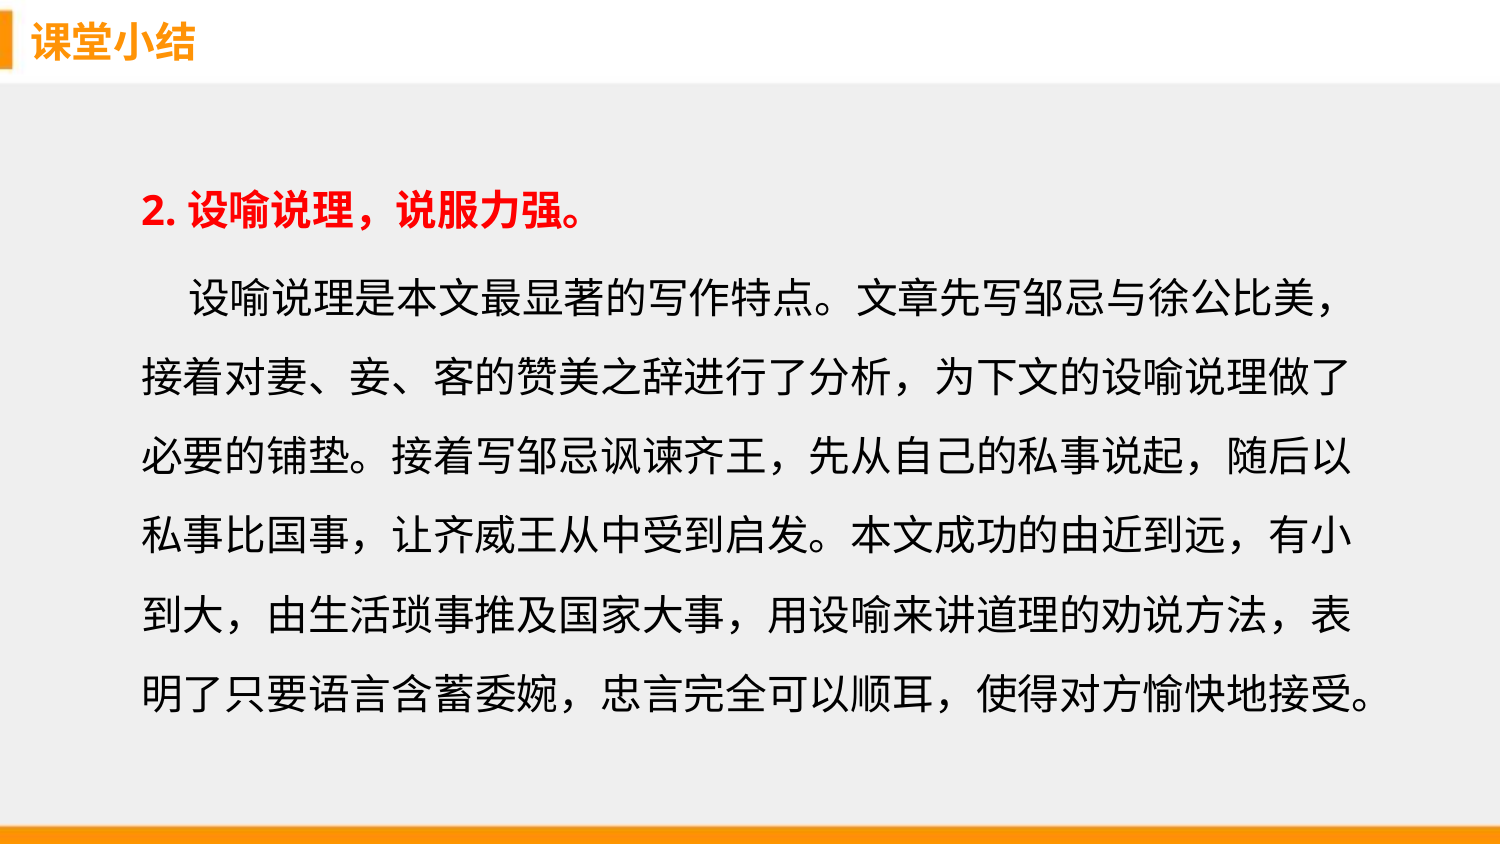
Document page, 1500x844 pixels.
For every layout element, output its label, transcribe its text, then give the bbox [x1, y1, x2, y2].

picture [0, 0, 1500, 844]
text_box 2.设喻说理，说服力强。 设喻说理是本文最显著的写作特点。文章先写邹忌与徐公比美，接着对妻、妾、客的赞美之辞进行了分析，为下文的设喻说理做了必要的铺垫。接着写邹忌讽谏齐王，先从自己的私事说起，随后以私事比国事，让齐威王从中受到启发。本文成功的由近到远，有小到大，由生活琐事推及国家大事，用设喻来讲道理的劝说方法，表明了只要语言含蓄委婉，忠言完全可以顺耳，使得对方愉快地接受。 [129, 149, 1396, 225]
text_box 课堂小结 [15, 0, 239, 82]
